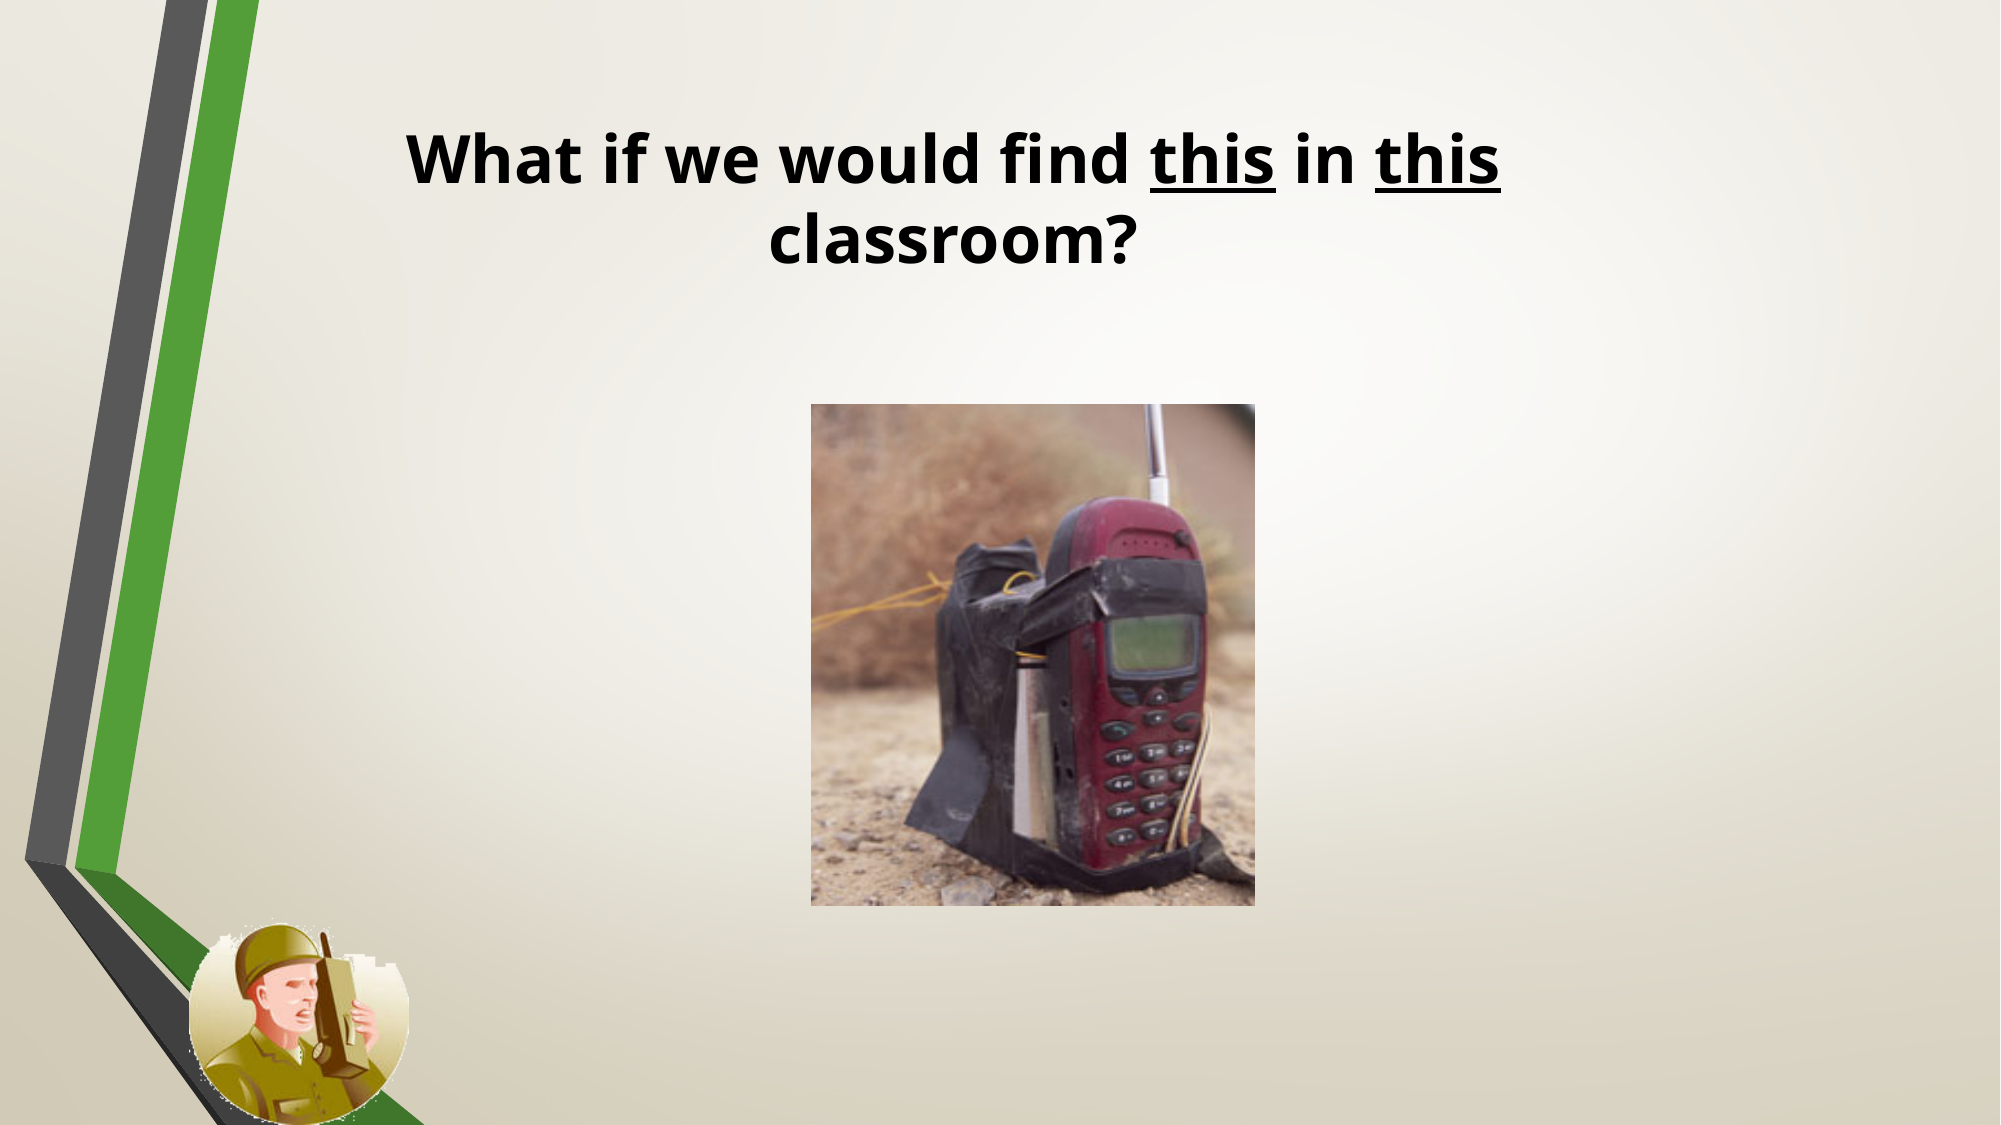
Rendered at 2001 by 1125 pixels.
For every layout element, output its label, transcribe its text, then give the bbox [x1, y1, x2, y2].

title What if we would find this in this classroom? [299, 59, 1609, 285]
picture [189, 905, 410, 1125]
picture [811, 403, 1255, 907]
